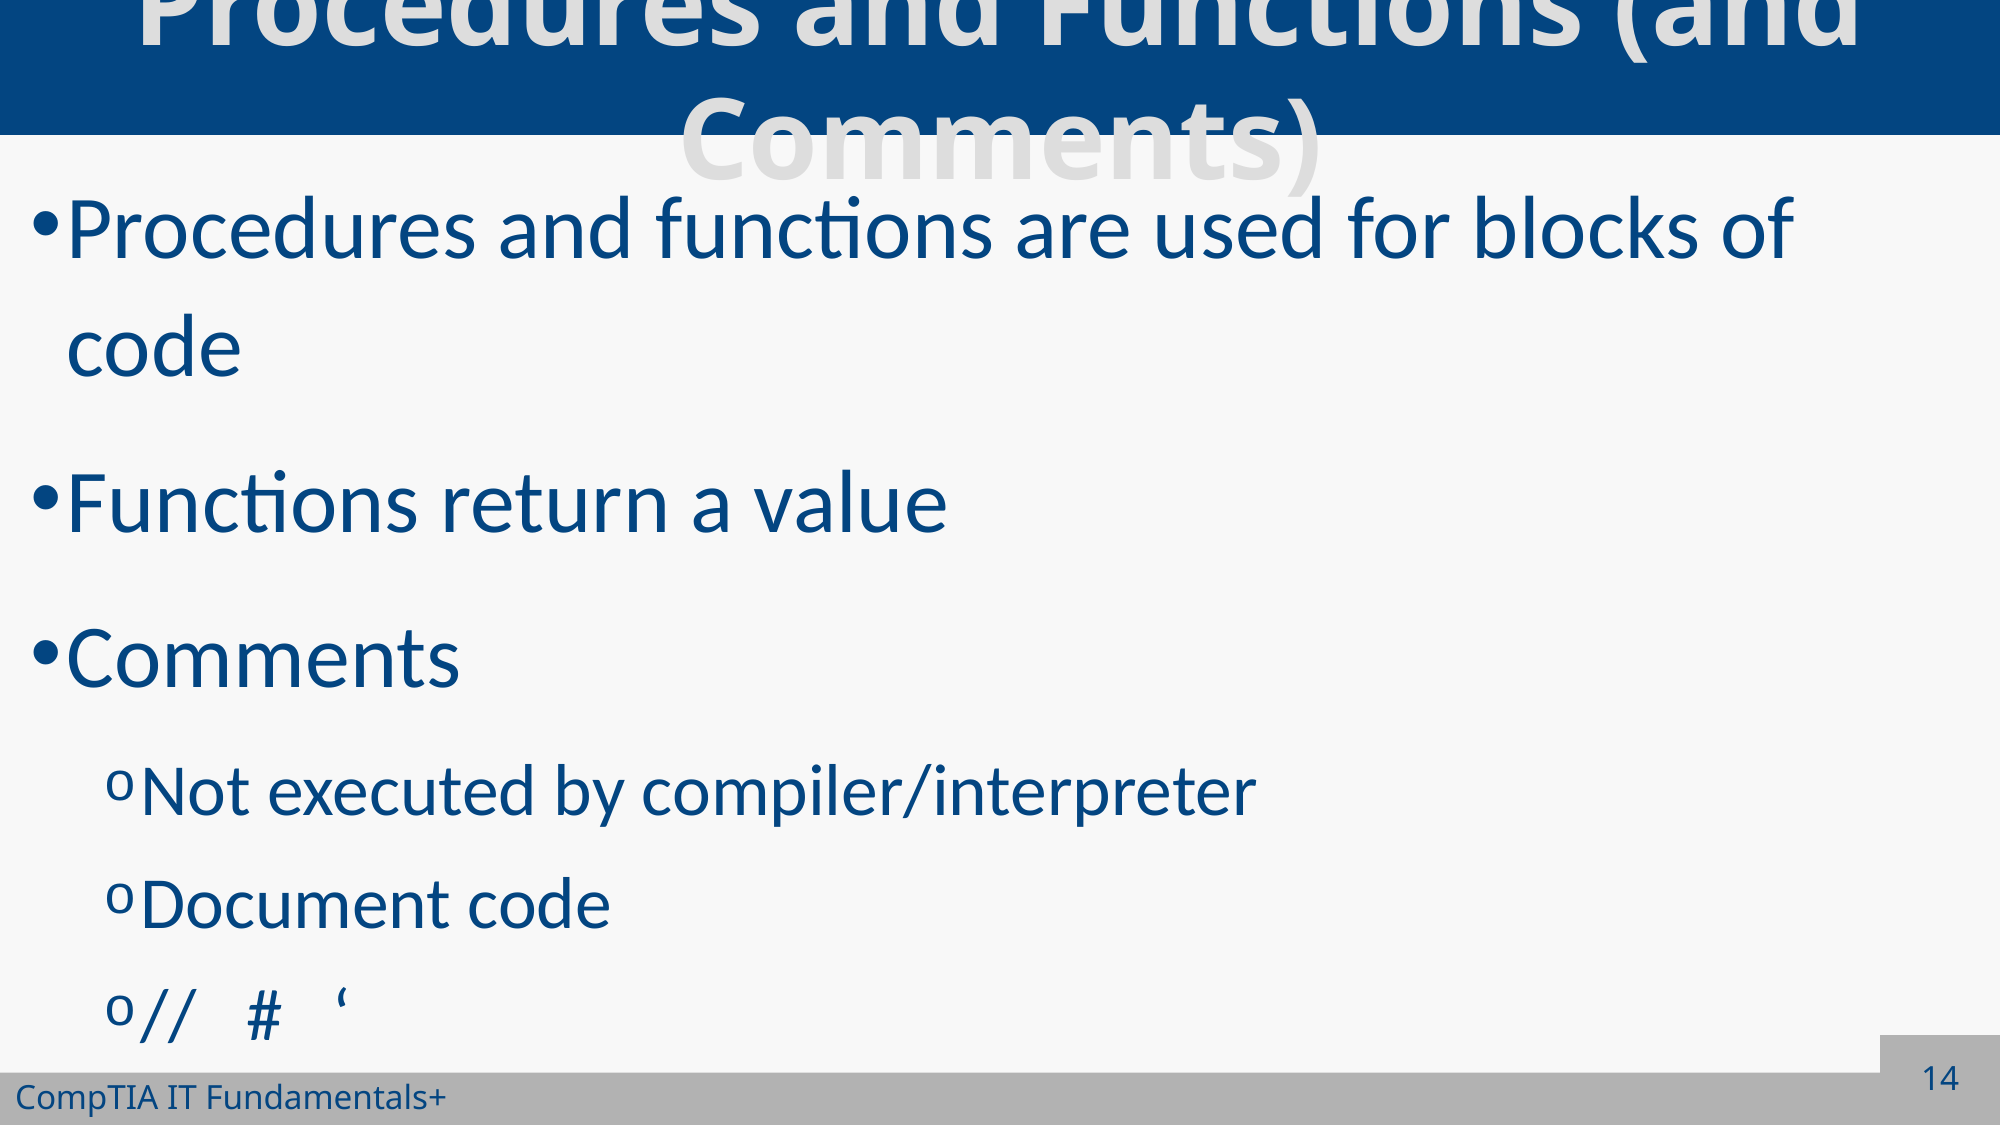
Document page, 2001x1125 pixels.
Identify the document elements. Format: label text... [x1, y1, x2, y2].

slide_number 14 [1880, 1035, 2000, 1125]
footer CompTIA IT Fundamentals+ [0, 1072, 1880, 1125]
title Procedures and Functions (and Comments) [0, 0, 2000, 135]
list Procedures and functions are used for blocks of code Functions return a value Comments Not executed by compiler/interpreter Document code // # ‘ [15, 149, 1980, 1065]
